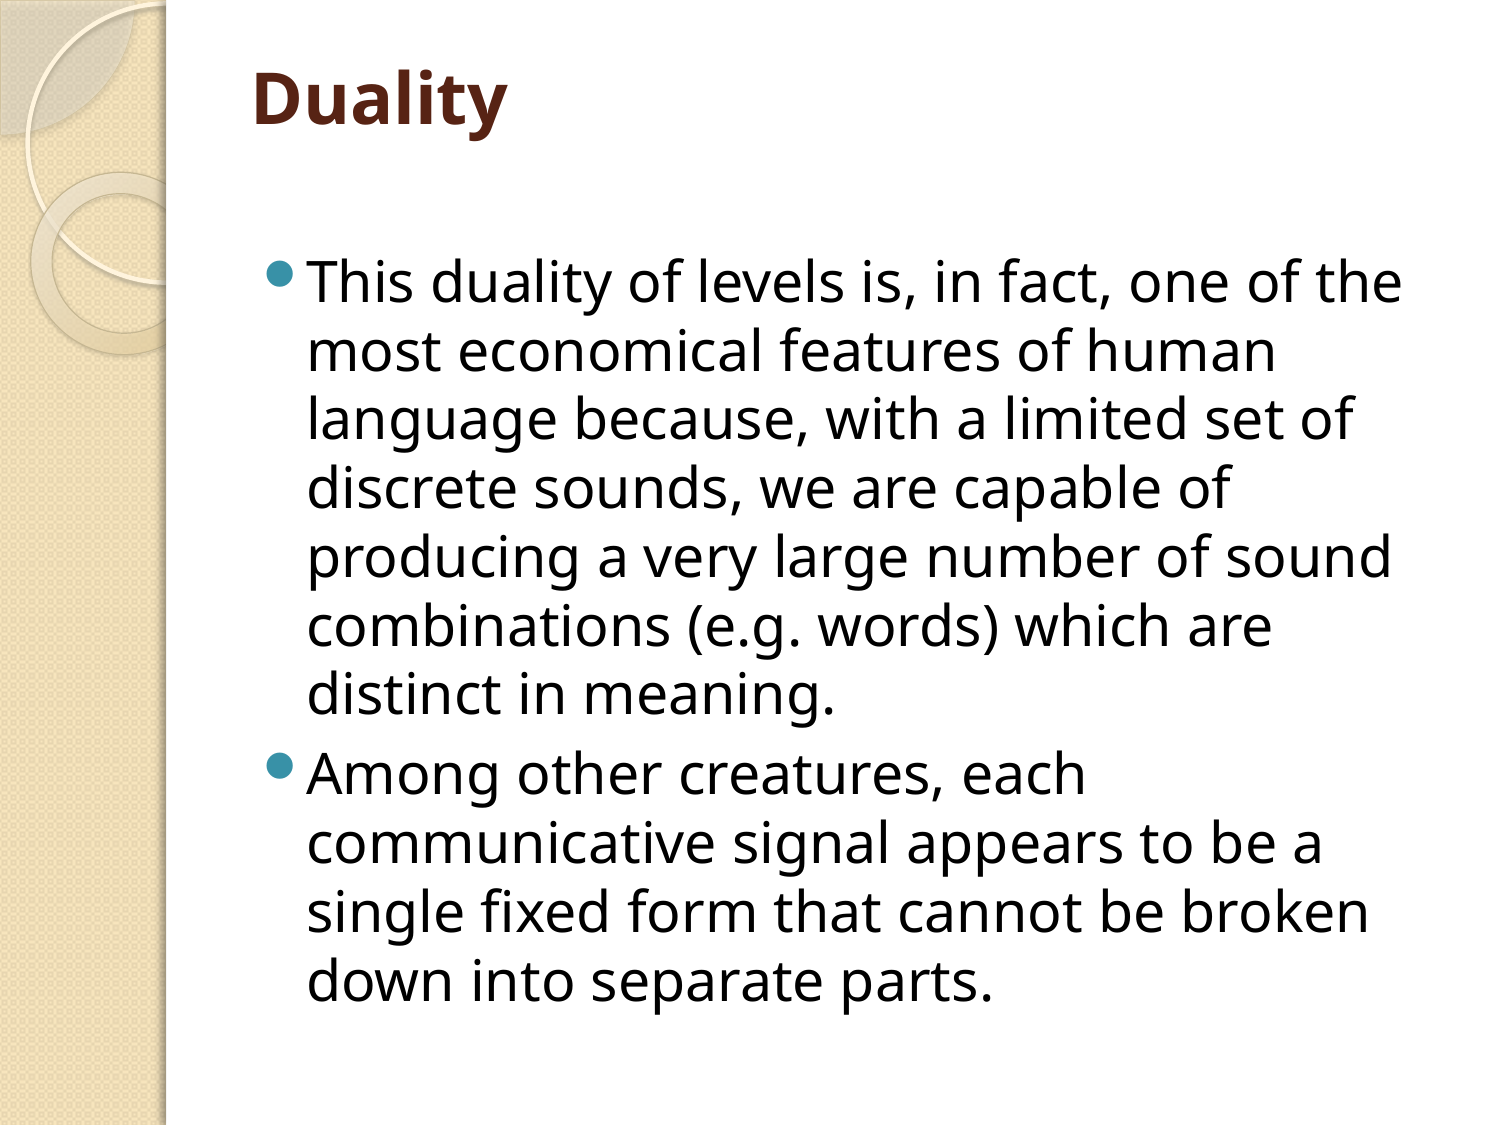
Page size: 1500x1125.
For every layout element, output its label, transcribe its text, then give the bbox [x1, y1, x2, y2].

list This duality of levels is, in fact, one of the most economical features of human language because, with a limited set of discrete sounds, we are capable of producing a very large number of sound combinations (e.g. words) which are distinct in meaning. Among other creatures, each communicative signal appears to be a single fixed form that cannot be broken down into separate parts. [235, 237, 1466, 1025]
title Duality [235, 45, 1466, 233]
